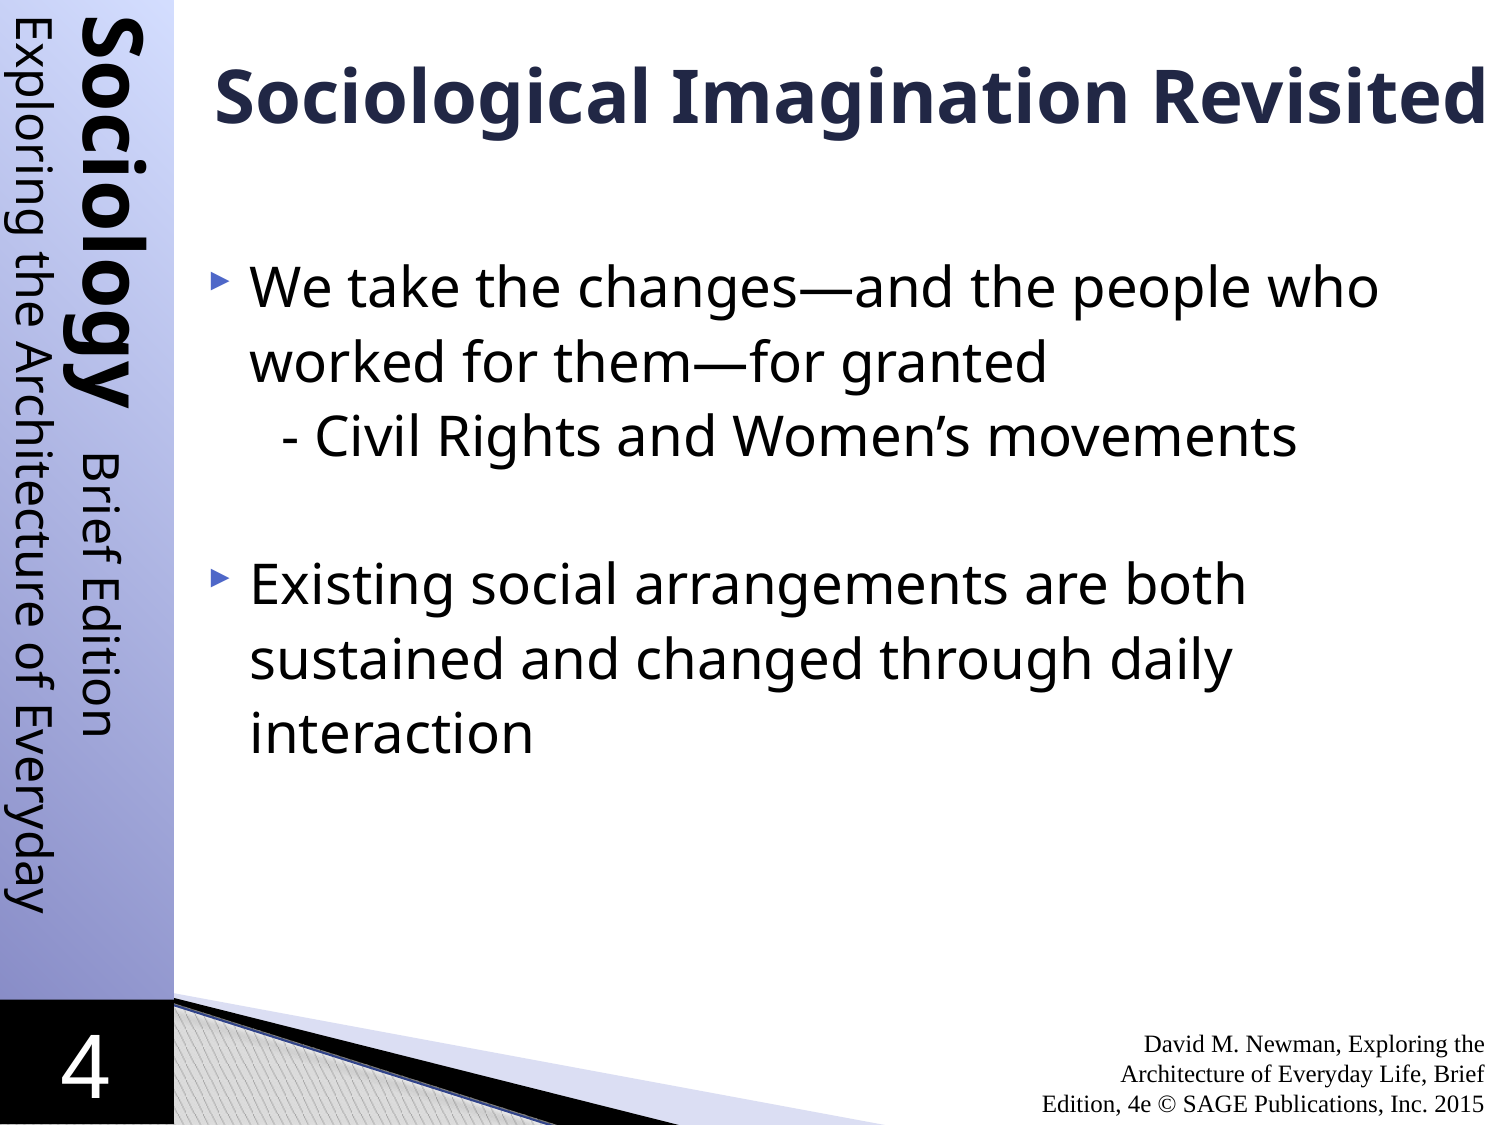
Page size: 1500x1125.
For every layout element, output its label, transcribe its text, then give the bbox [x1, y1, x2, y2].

title Sociological Imagination Revisited [200, 0, 1500, 188]
picture [243, 1025, 558, 1125]
footer David M. Newman, Exploring the Architecture of Everyday Life, Brief Edition, 4e © SAGE Publications, Inc. 2015 [1025, 1065, 1500, 1125]
list We take the changes—and the people who worked for them—for granted - Civil Rights and Women’s movements Existing social arrangements are both sustained and changed through daily interaction [174, 237, 1500, 1025]
